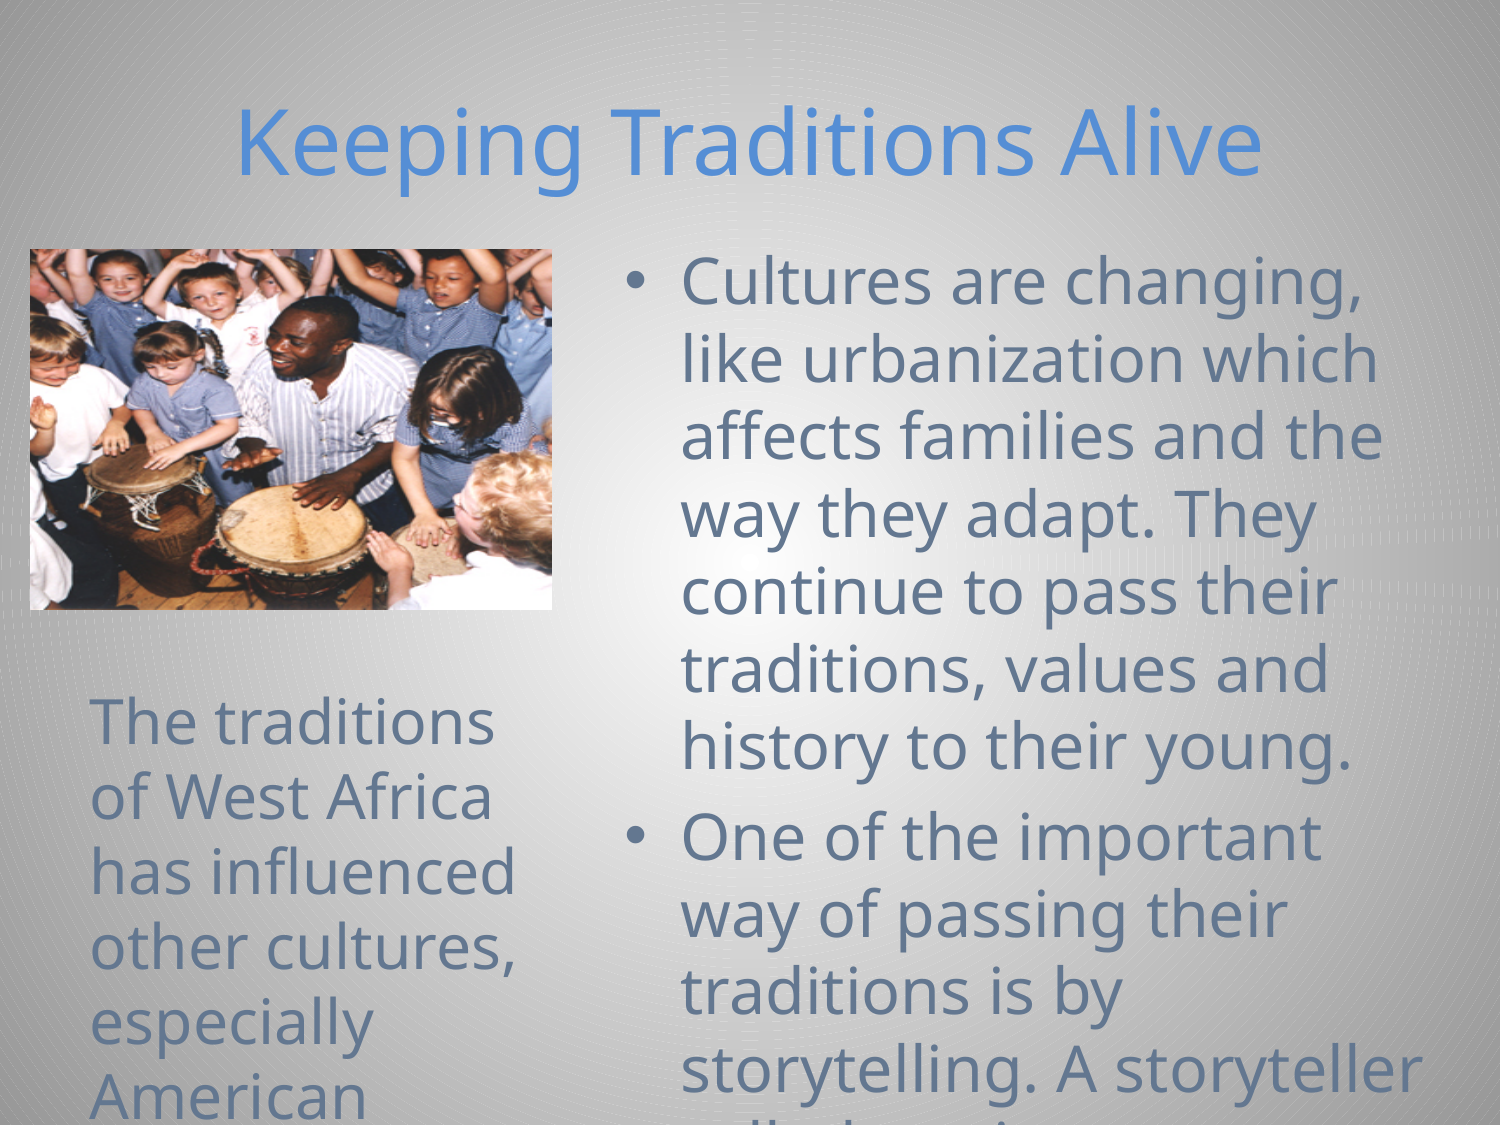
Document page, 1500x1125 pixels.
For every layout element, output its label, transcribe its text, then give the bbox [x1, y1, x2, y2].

text_box The traditions of West Africa has influenced other cultures, especially American Culture. [75, 674, 552, 1125]
title Keeping Traditions Alive [75, 45, 1425, 233]
picture [30, 249, 552, 610]
list Cultures are changing, like urbanization which affects families and the way they adapt. They continue to pass their traditions, values and history to their young. One of the important way of passing their traditions is by storytelling. A storyteller called a griot passes a group’s oral tradition. [609, 232, 1469, 1125]
